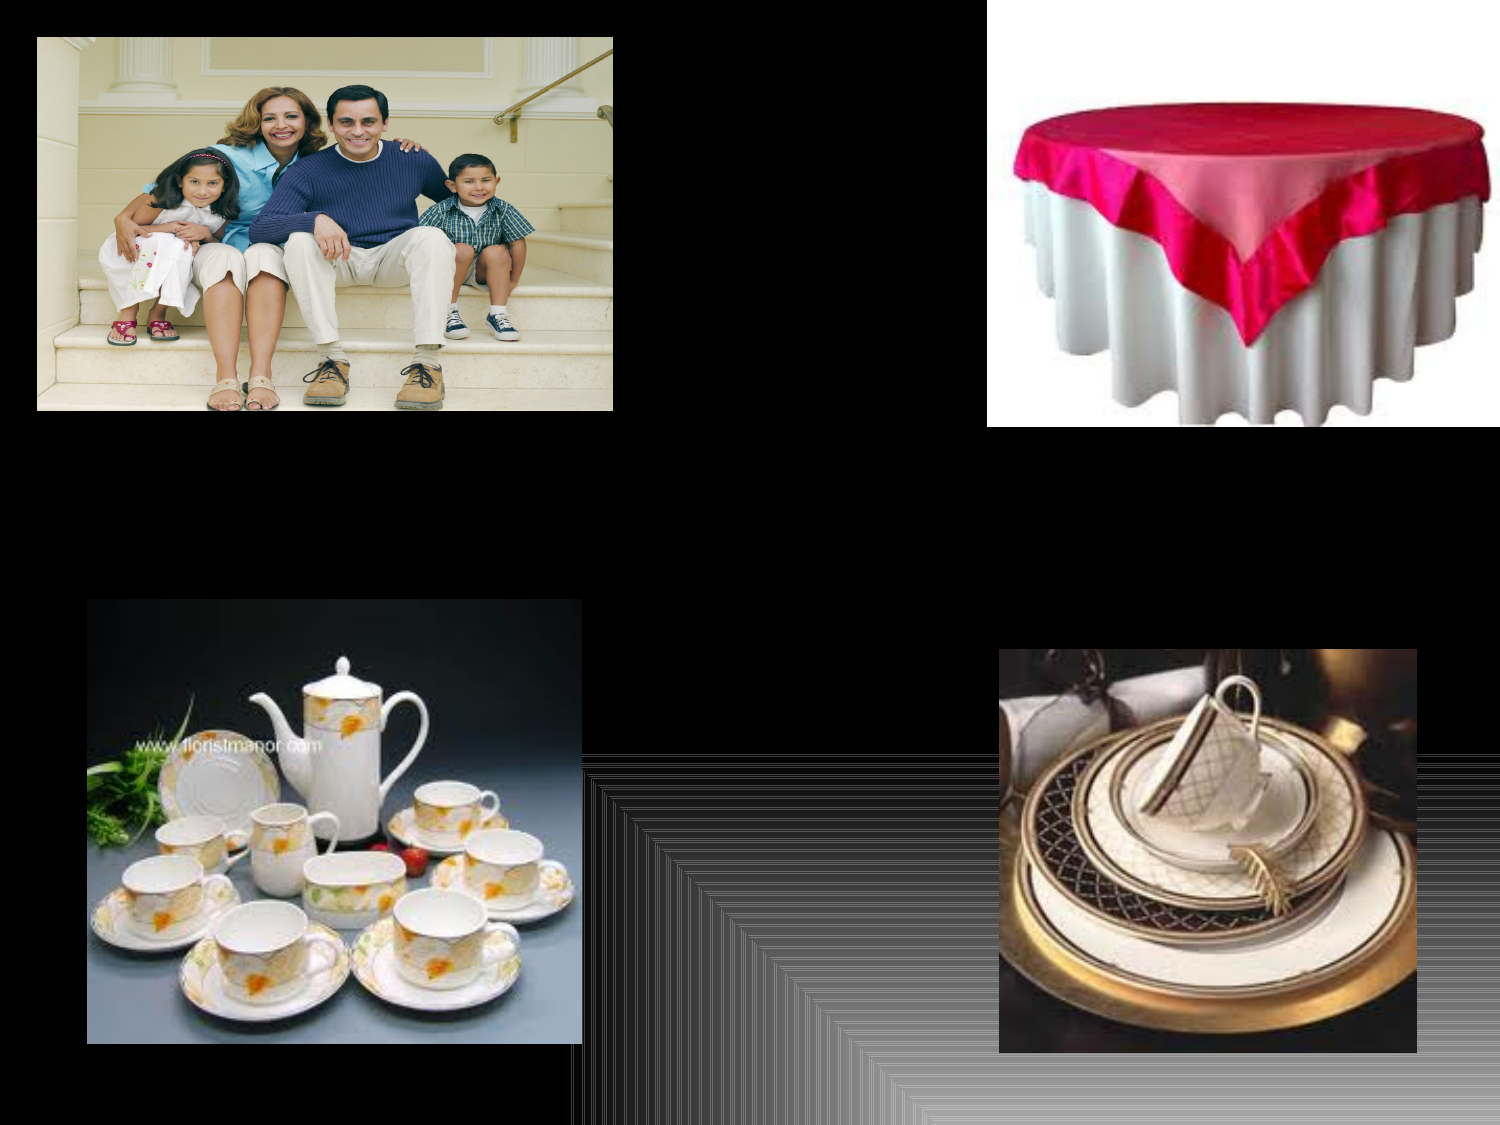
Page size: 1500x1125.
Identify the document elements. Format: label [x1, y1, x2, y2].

picture [999, 649, 1417, 1053]
picture [37, 37, 613, 411]
picture [987, 0, 1500, 428]
picture [87, 599, 582, 1044]
